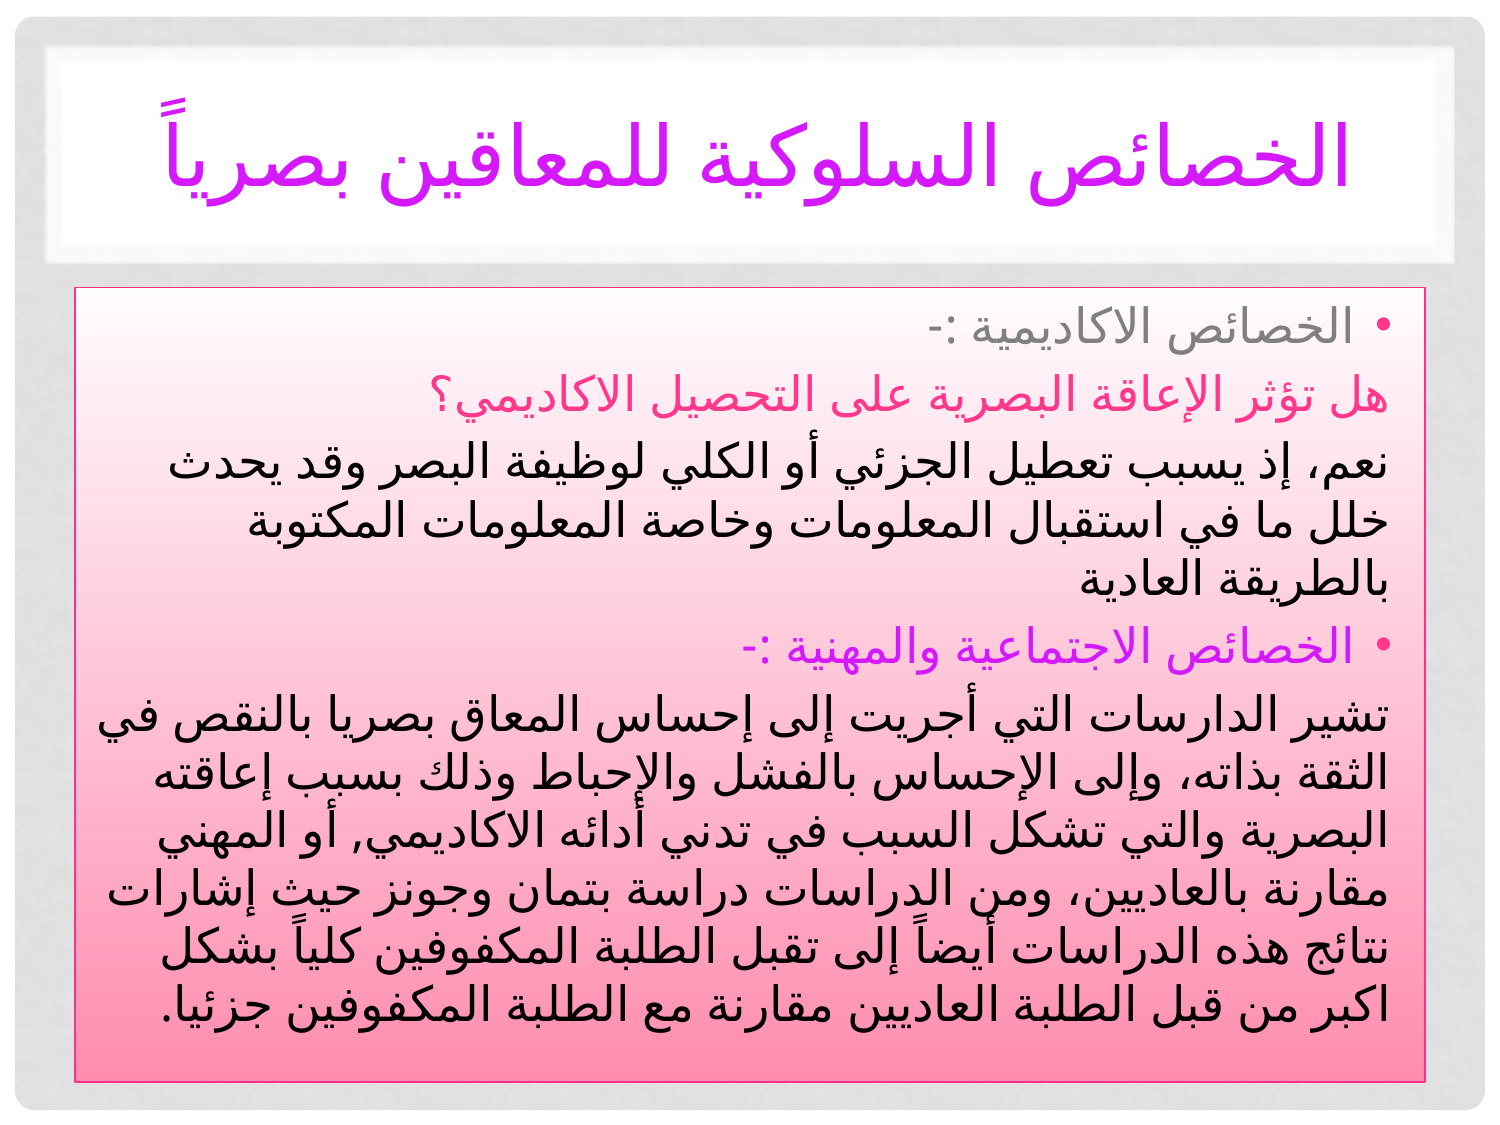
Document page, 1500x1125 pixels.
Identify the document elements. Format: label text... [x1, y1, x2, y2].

list الخصائص الاكاديمية :- هل تؤثر الإعاقة البصرية على التحصيل الاكاديمي؟ نعم، إذ يسبب تعطيل الجزئي أو الكلي لوظيفة البصر وقد يحدث خلل ما في استقبال المعلومات وخاصة المعلومات المكتوبة بالطريقة العادية الخصائص الاجتماعية والمهنية :- تشير الدارسات التي أجريت إلى إحساس المعاق بصريا بالنقص في الثقة بذاته، وإلى الإحساس بالفشل والإحباط وذلك بسبب إعاقته البصرية والتي تشكل السبب في تدني أدائه الاكاديمي, أو المهني مقارنة بالعاديين، ومن الدراسات دراسة بتمان وجونز حيث إشارات نتائج هذه الدراسات أيضاً إلى تقبل الطلبة المكفوفين كلياً بشكل اكبر من قبل الطلبة العاديين مقارنة مع الطلبة المكفوفين جزئيا. [74, 287, 1426, 1083]
title الخصائص السلوكية للمعاقين بصرياً [69, 66, 1425, 238]
